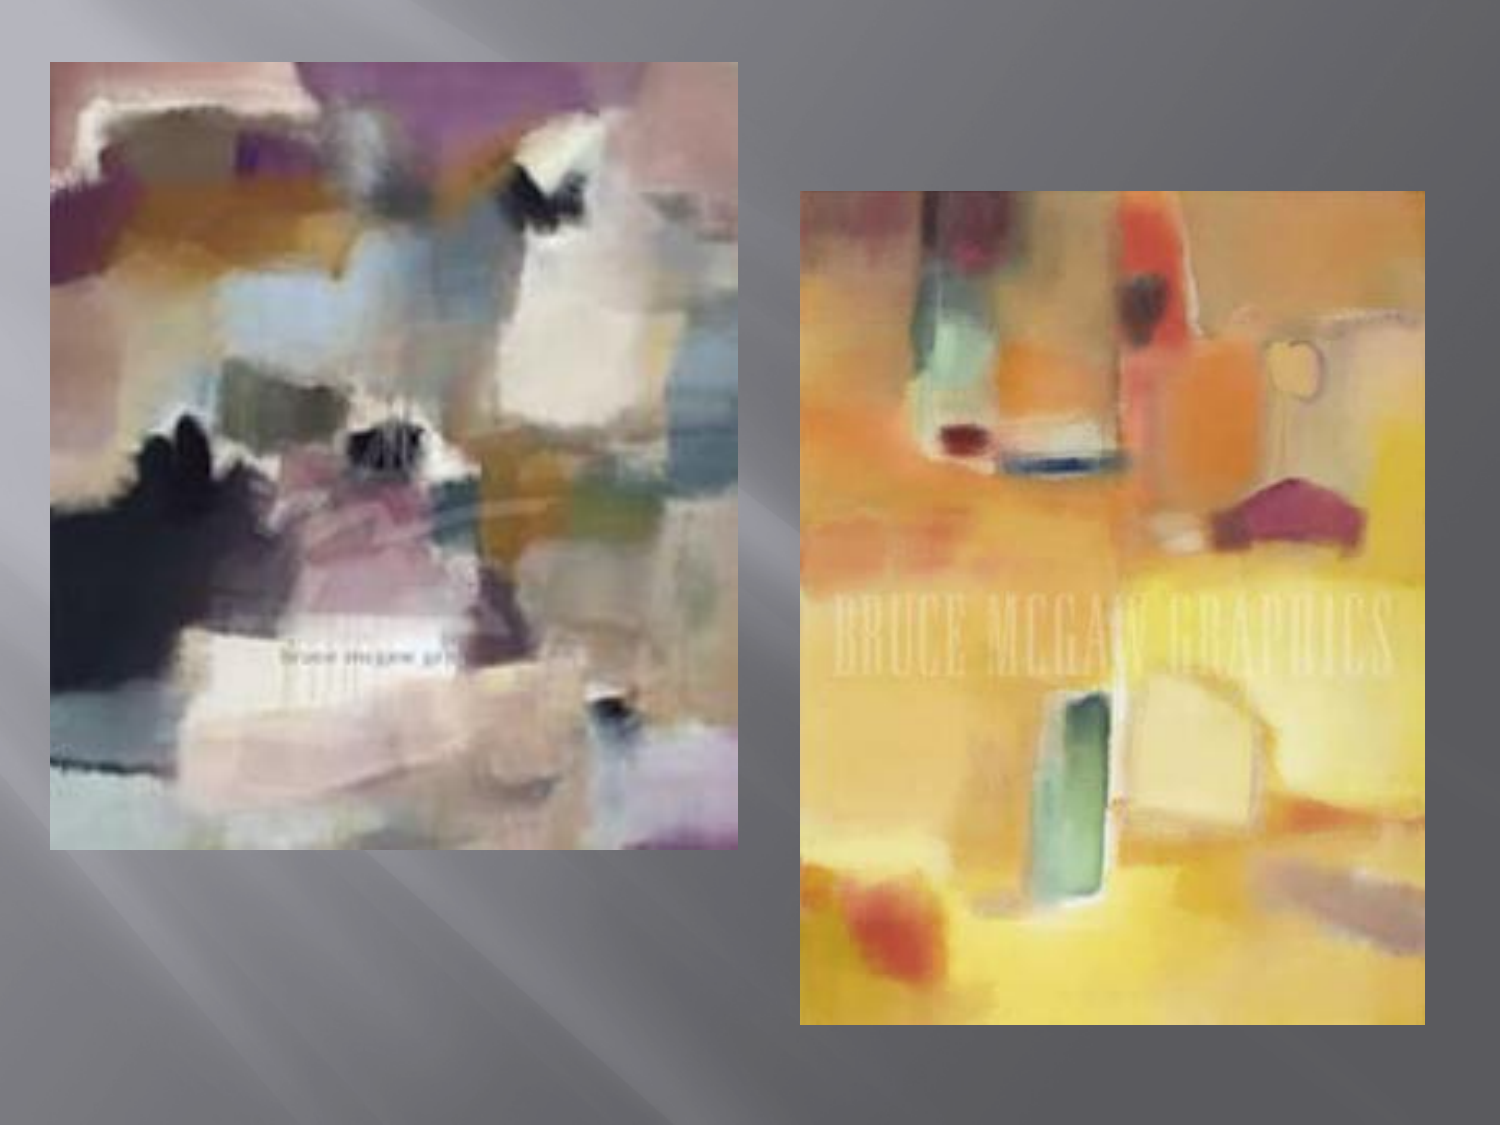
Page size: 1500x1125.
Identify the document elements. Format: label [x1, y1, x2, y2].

picture [799, 191, 1426, 1026]
picture [49, 62, 738, 851]
